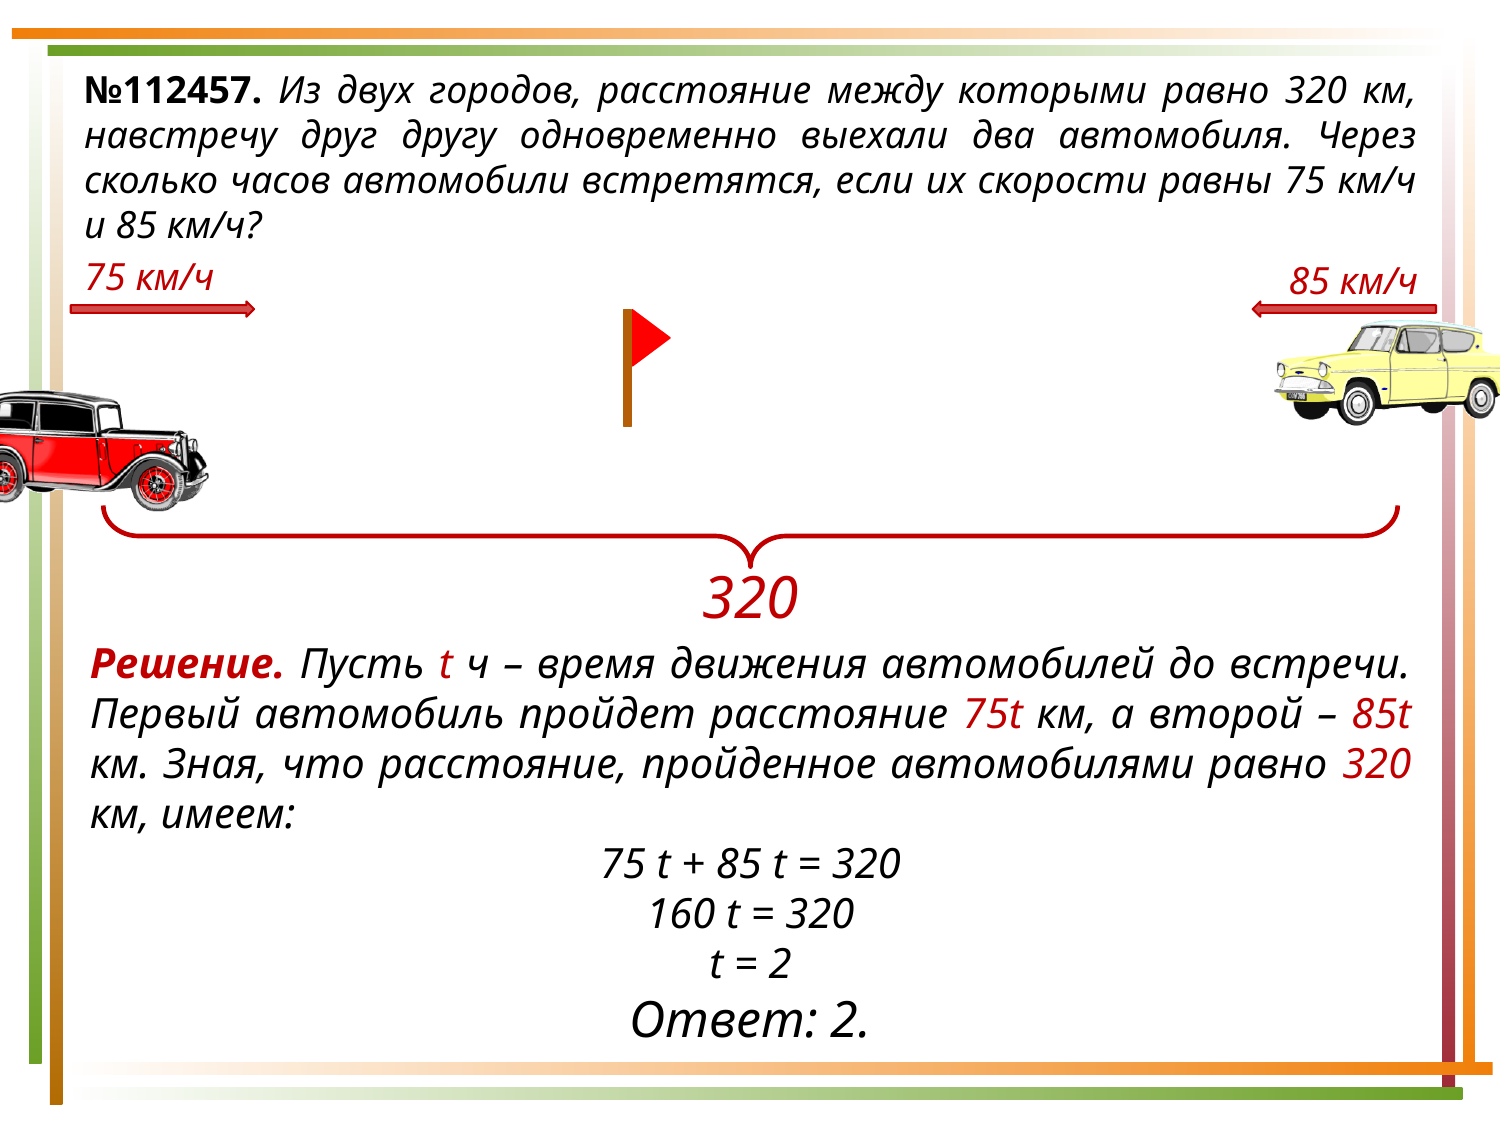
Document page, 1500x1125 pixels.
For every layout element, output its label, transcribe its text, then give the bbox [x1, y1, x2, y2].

picture [0, 385, 211, 515]
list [1267, 310, 1500, 428]
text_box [55, 245, 255, 317]
text_box 320 [687, 553, 814, 638]
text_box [1252, 249, 1458, 317]
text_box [623, 309, 671, 427]
text_box [574, 1062, 578, 1075]
text_box №112457. Из двух городов, расстояние между которыми равно 320 км, навстречу друг другу одновременно выехали два автомобиля. Через сколько часов автомобили встретятся, если их скорости равны 75 км/ч и 85 км/ч? [69, 58, 1432, 254]
text_box [110, 505, 1398, 553]
text_box Решение. Пусть t ч – время движения автомобилей до встречи. Первый автомобиль пройдет расстояние 75t км, а второй – 85t км. Зная, что расстояние, пройденное автомобилями равно 320 км, имеем: 75 t + 85 t = 320 160 t = 320 t = 2 Ответ: 2. [75, 629, 1426, 1055]
